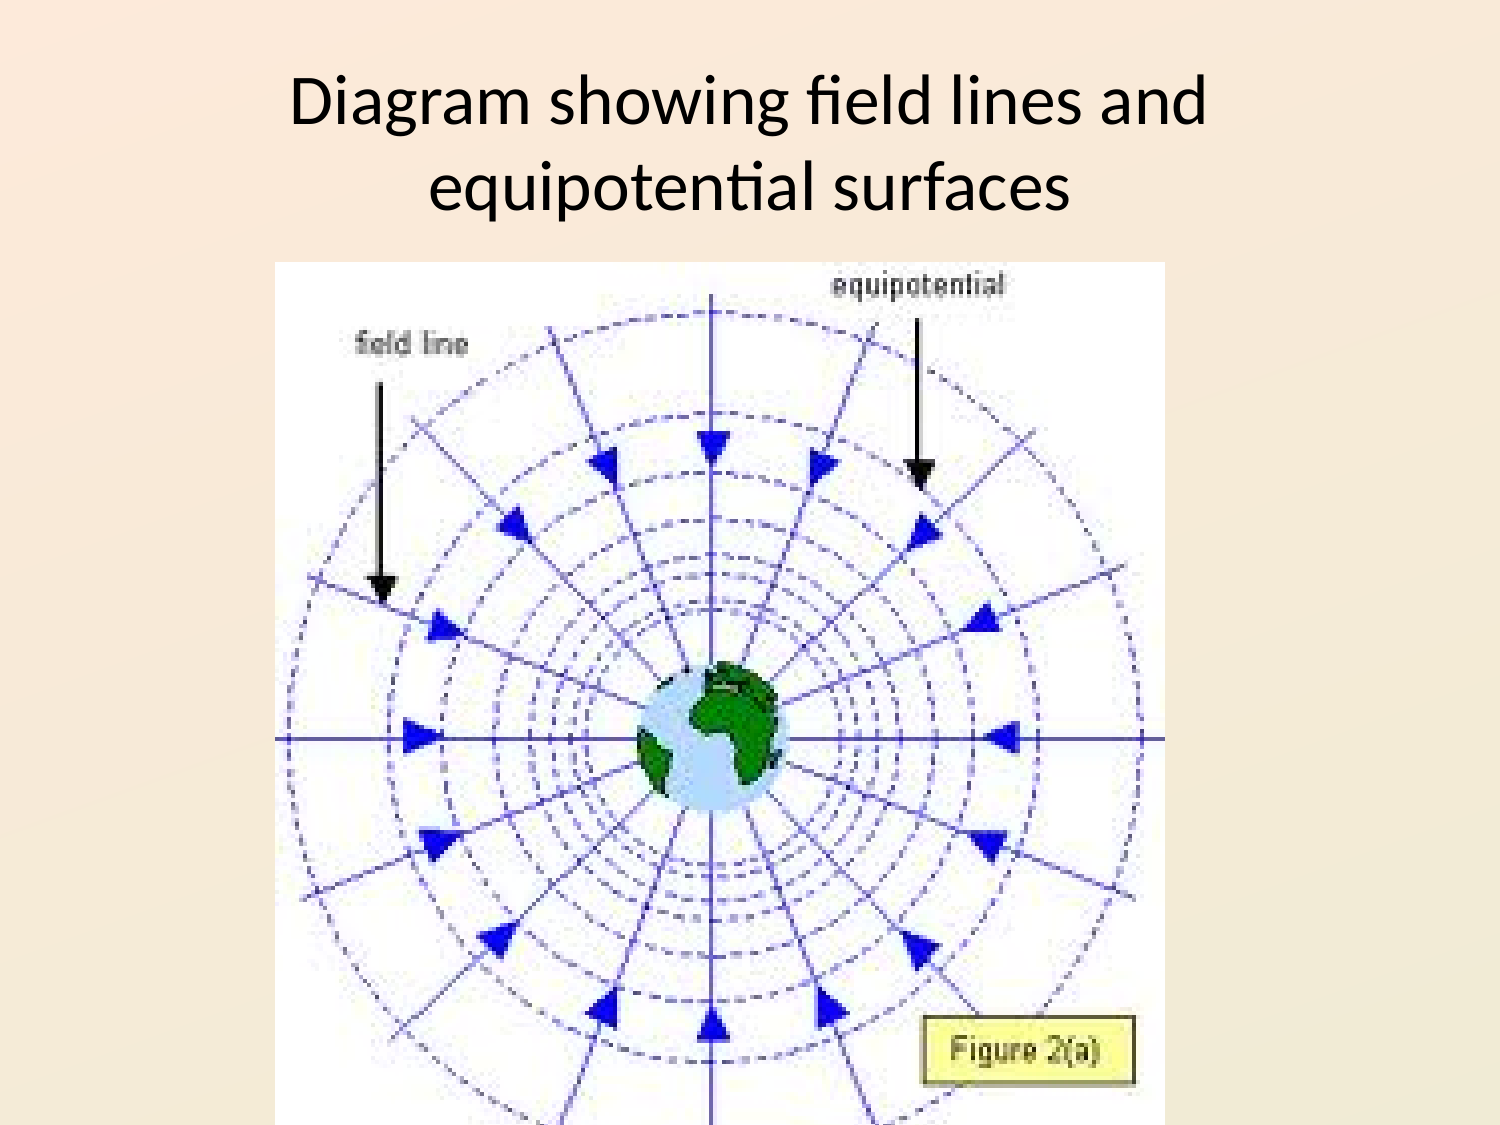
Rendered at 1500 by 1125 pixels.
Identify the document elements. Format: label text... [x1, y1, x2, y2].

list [274, 262, 1165, 1125]
title Diagram showing field lines and equipotential surfaces [75, 45, 1425, 233]
